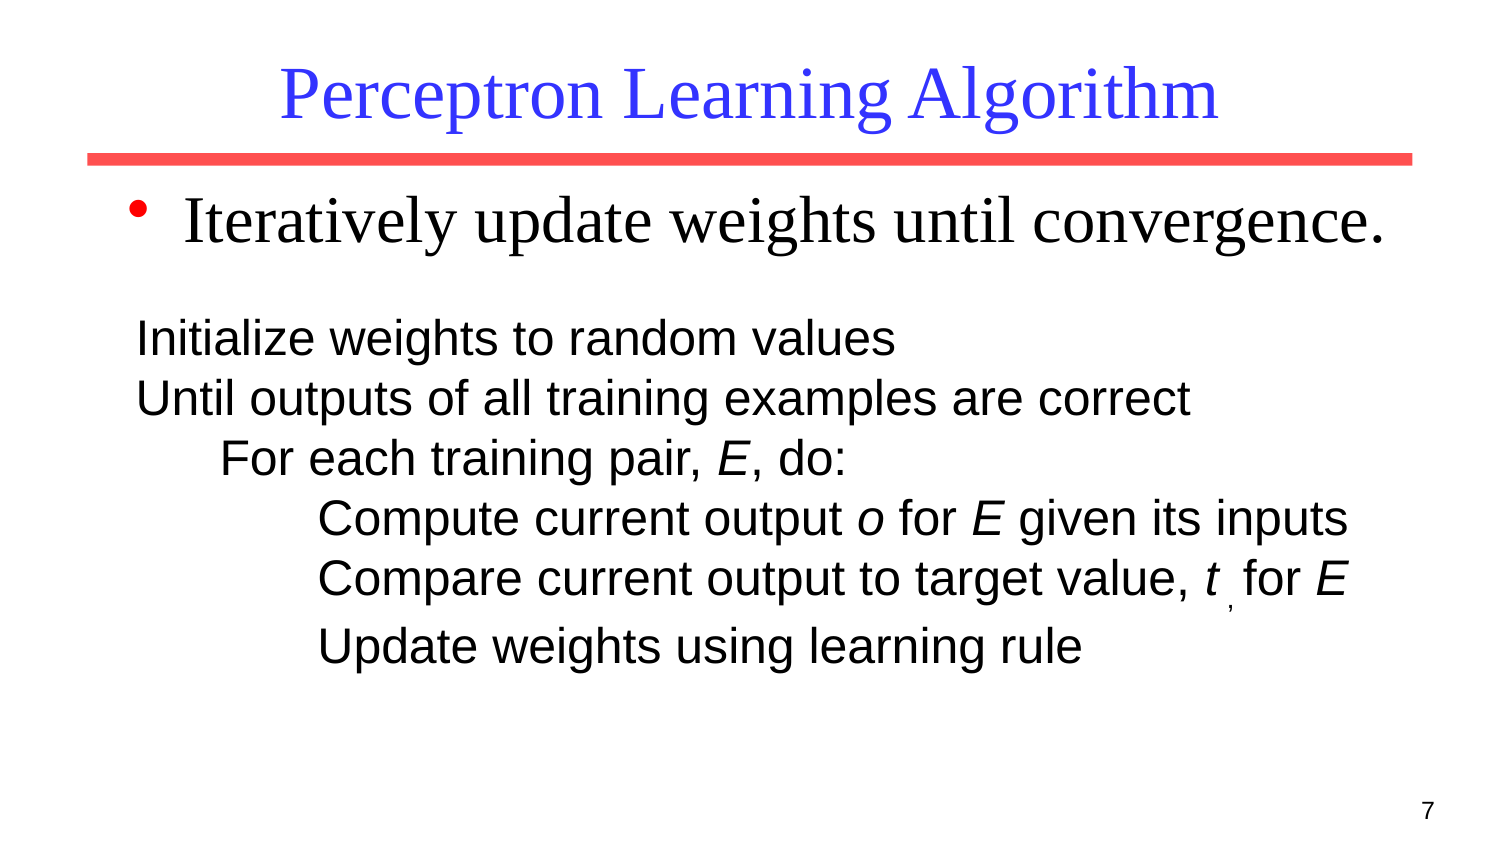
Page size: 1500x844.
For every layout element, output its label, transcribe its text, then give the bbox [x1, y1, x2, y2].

list Iteratively update weights until convergence. [112, 168, 1412, 746]
title Perceptron Learning Algorithm [112, 27, 1388, 151]
slide_number 7 [1137, 787, 1451, 844]
text_box Initialize weights to random values Until outputs of all training examples are correct For each training pair, E, do: Compute current output o for E given its inputs Compare current output to target value, t , for E Update weights using learning rule [120, 297, 1365, 682]
